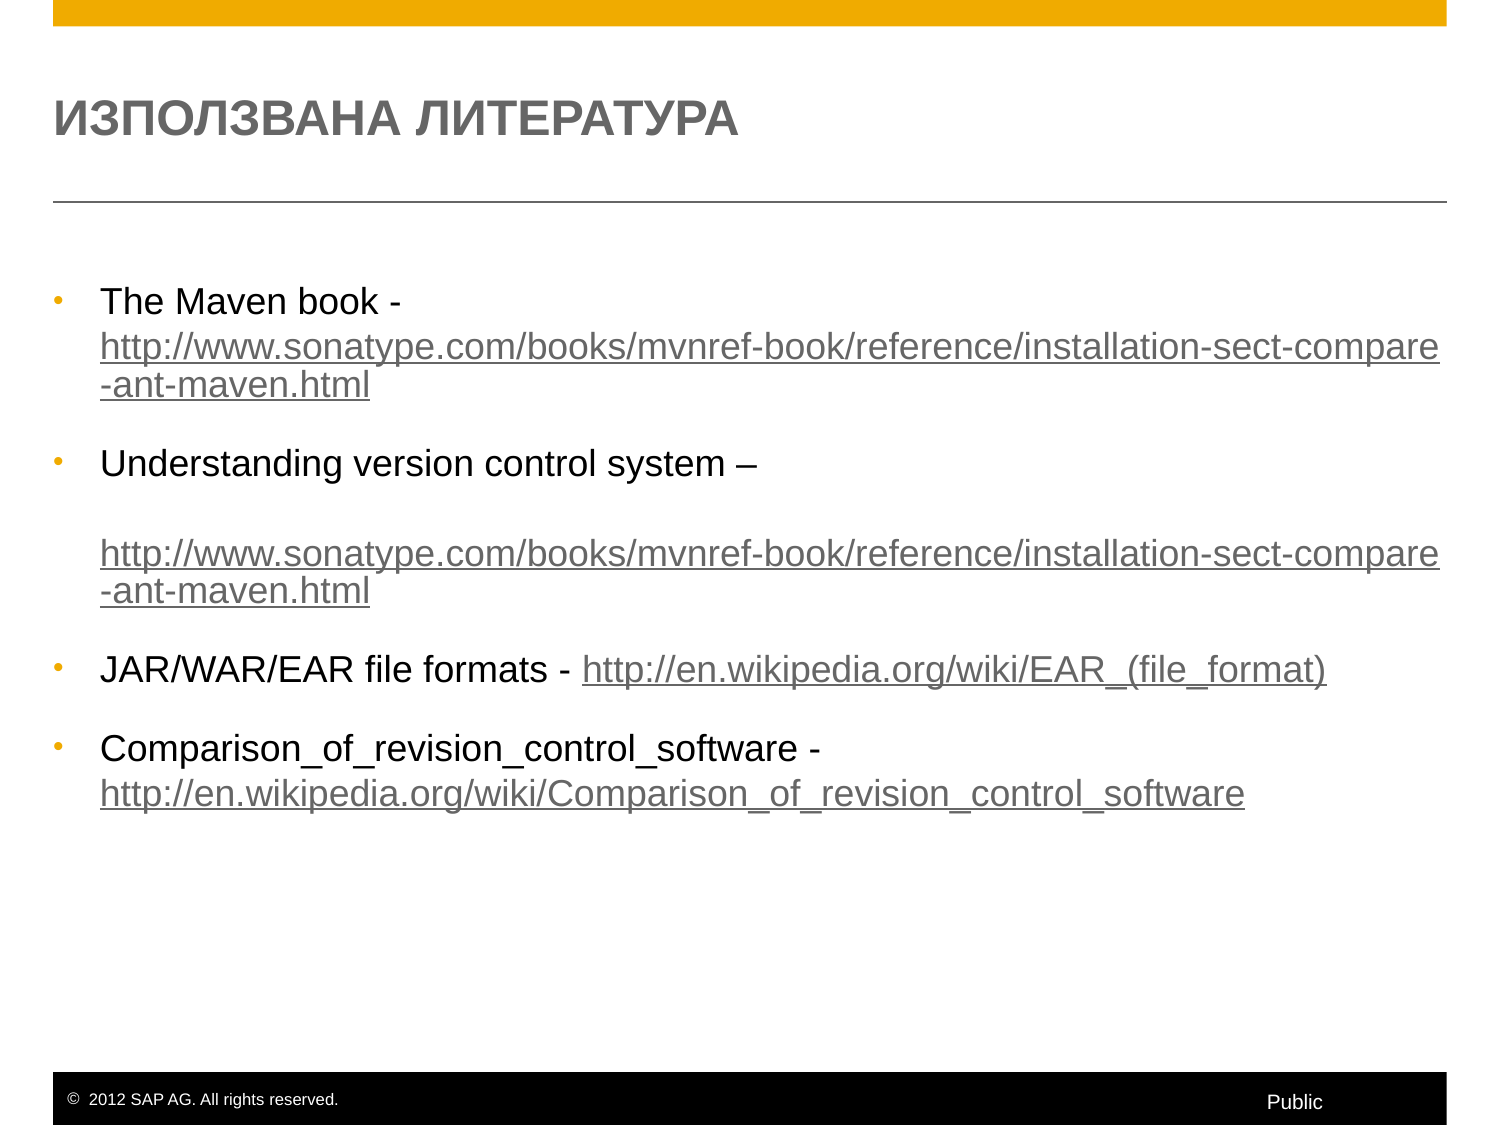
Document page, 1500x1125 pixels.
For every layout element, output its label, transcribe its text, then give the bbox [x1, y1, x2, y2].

list The Maven book - http://www.sonatype.com/books/mvnref-book/reference/installation-sect-compare-ant-maven.html Understanding version control system – http://www.sonatype.com/books/mvnref-book/reference/installation-sect-compare-ant-maven.html JAR/WAR/EAR file formats - http://en.wikipedia.org/wiki/EAR_(file_format) Comparison_of_revision_control_software - http://en.wikipedia.org/wiki/Comparison_of_revision_control_software [53, 277, 1447, 998]
title ИЗПОЛЗВАНА ЛИТЕРАТУРА [53, 53, 1447, 178]
